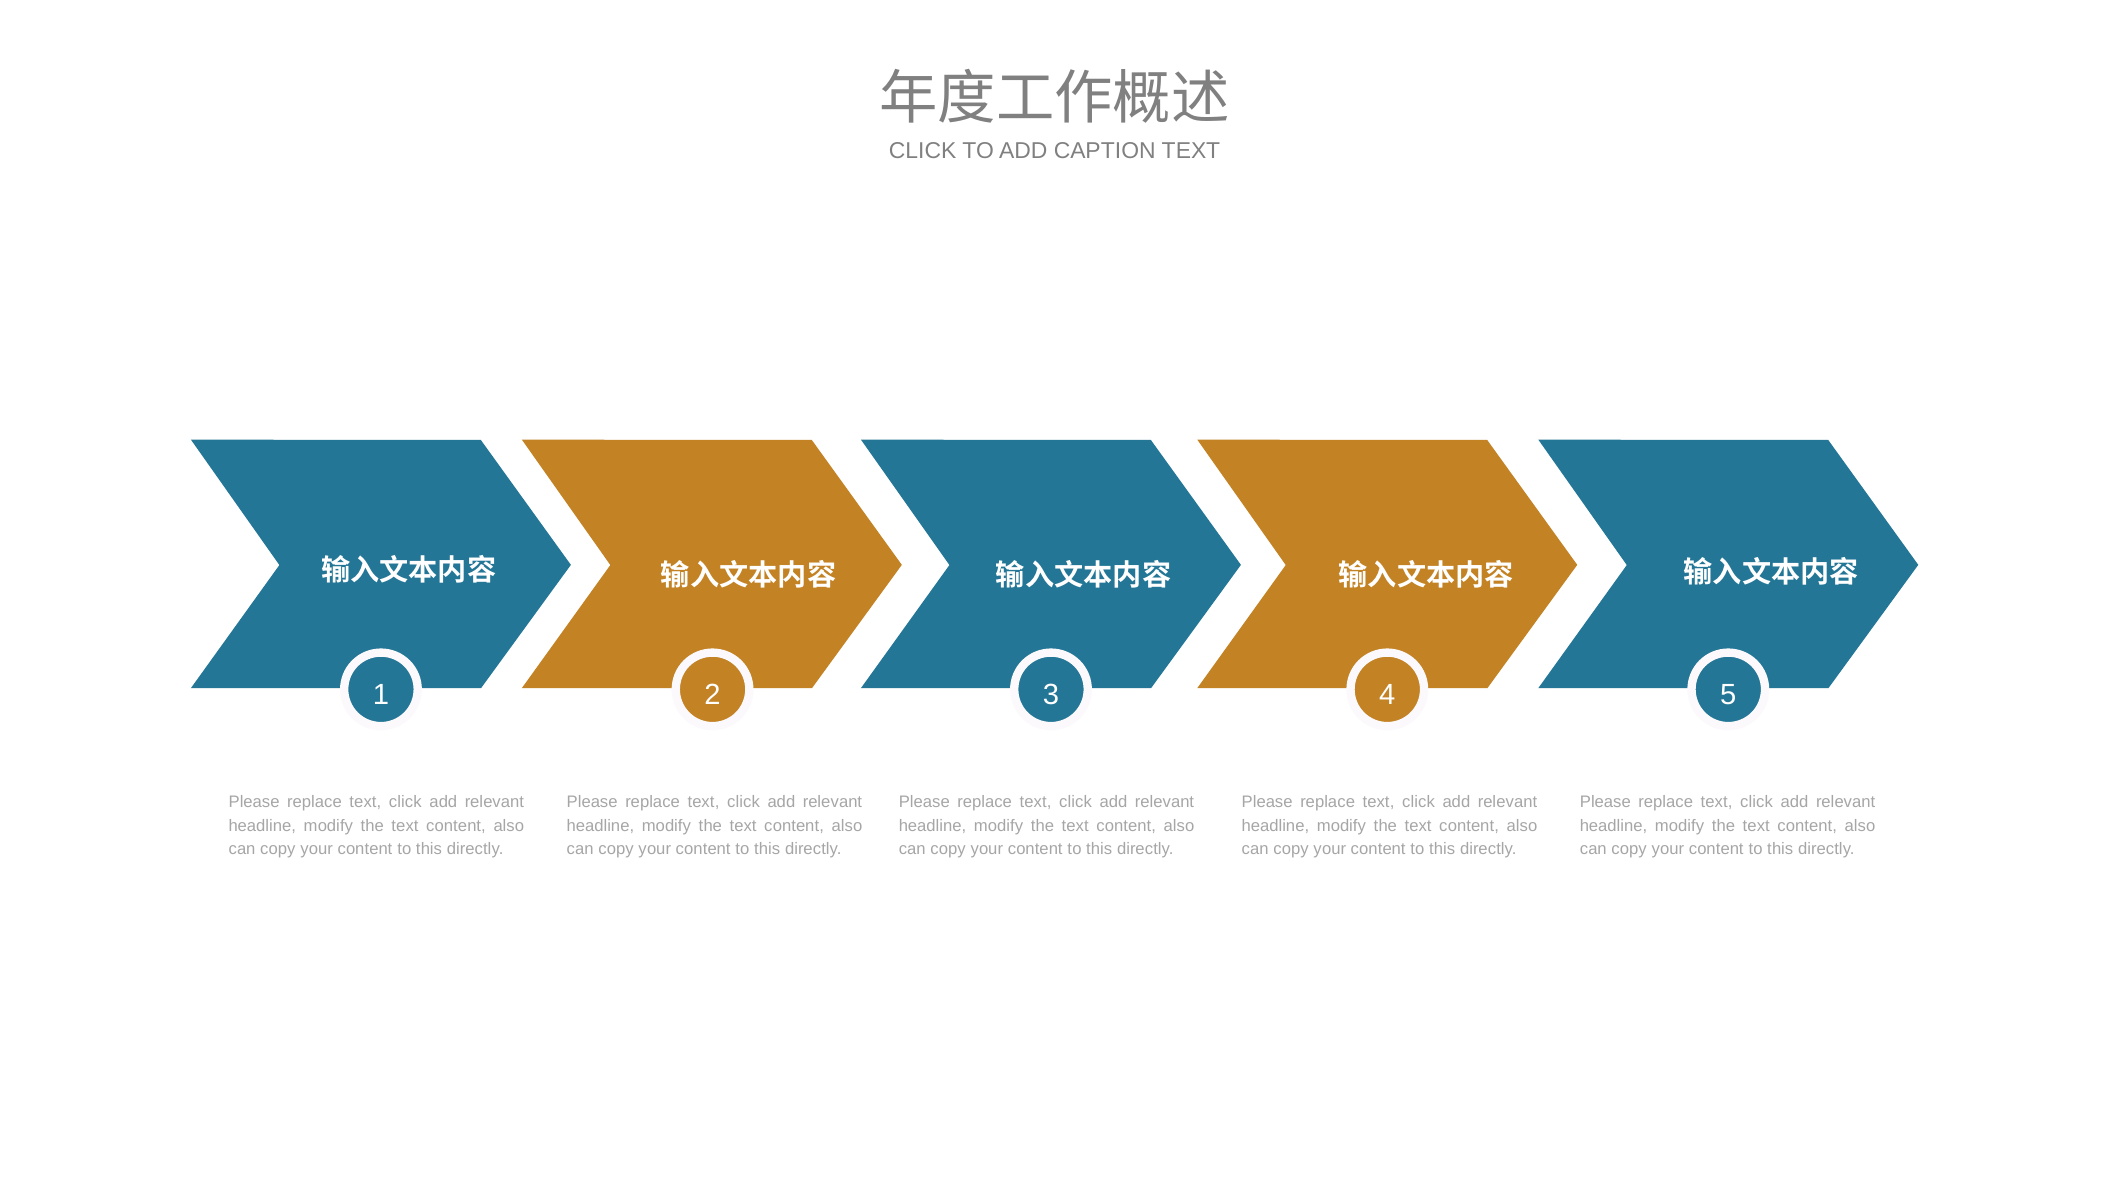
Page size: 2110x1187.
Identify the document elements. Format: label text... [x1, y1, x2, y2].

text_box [860, 439, 1197, 689]
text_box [344, 652, 418, 727]
text_box Please replace text, click add relevant headline, modify the text content, also can copy your content to this directly. [898, 786, 1195, 859]
text_box Please replace text, click add relevant headline, modify the text content, also can copy your content to this directly. [1241, 786, 1538, 859]
text_box Please replace text, click add relevant headline, modify the text content, also can copy your content to this directly. [228, 786, 525, 859]
text_box Please replace text, click add relevant headline, modify the text content, also can copy your content to this directly. [566, 786, 863, 859]
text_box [190, 439, 521, 689]
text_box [1691, 652, 1766, 727]
text_box CLICK TO ADD CAPTION TEXT [865, 135, 1245, 163]
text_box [675, 652, 750, 727]
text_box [1350, 652, 1425, 727]
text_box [521, 439, 860, 689]
text_box 年度工作概述 [865, 60, 1245, 131]
text_box Please replace text, click add relevant headline, modify the text content, also can copy your content to this directly. [1579, 786, 1876, 859]
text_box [1014, 652, 1088, 727]
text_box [1197, 439, 1538, 689]
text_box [1538, 439, 1919, 689]
